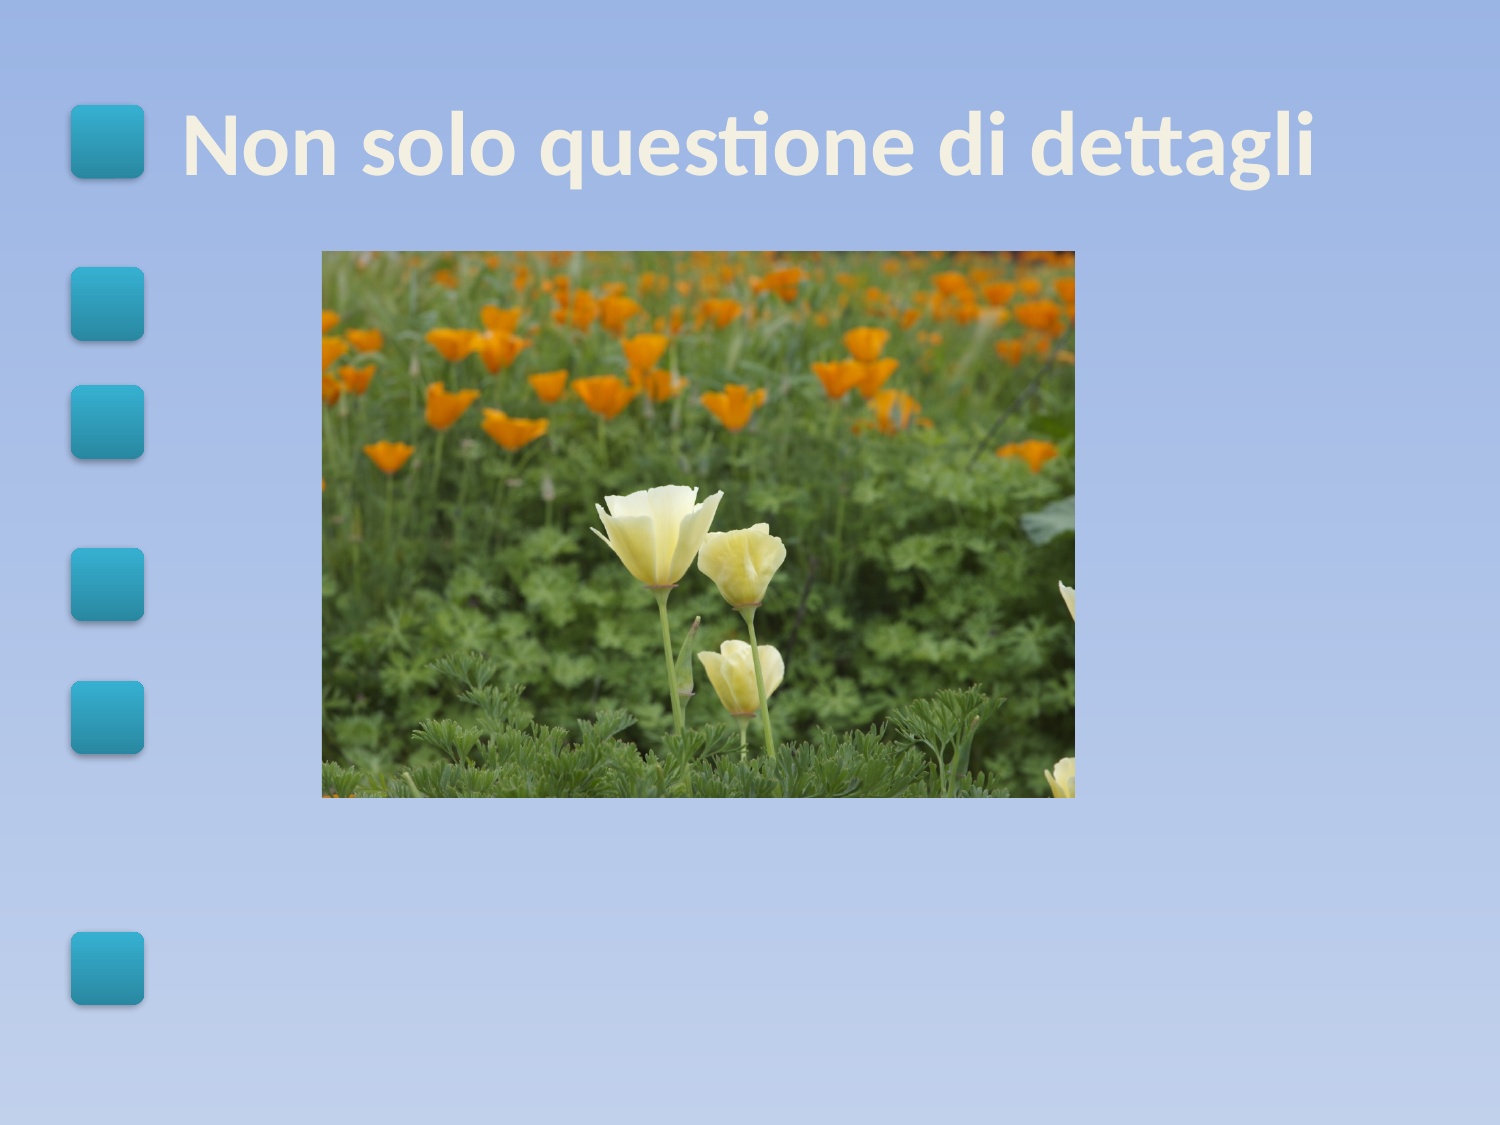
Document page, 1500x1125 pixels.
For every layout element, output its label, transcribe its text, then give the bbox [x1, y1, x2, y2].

text_box [70, 385, 145, 460]
text_box [70, 680, 145, 755]
text_box [70, 267, 145, 341]
text_box [70, 107, 75, 176]
picture [321, 251, 1076, 799]
text_box [70, 547, 145, 622]
title Non solo questione di dettagli [75, 45, 1425, 233]
text_box [70, 931, 145, 1006]
